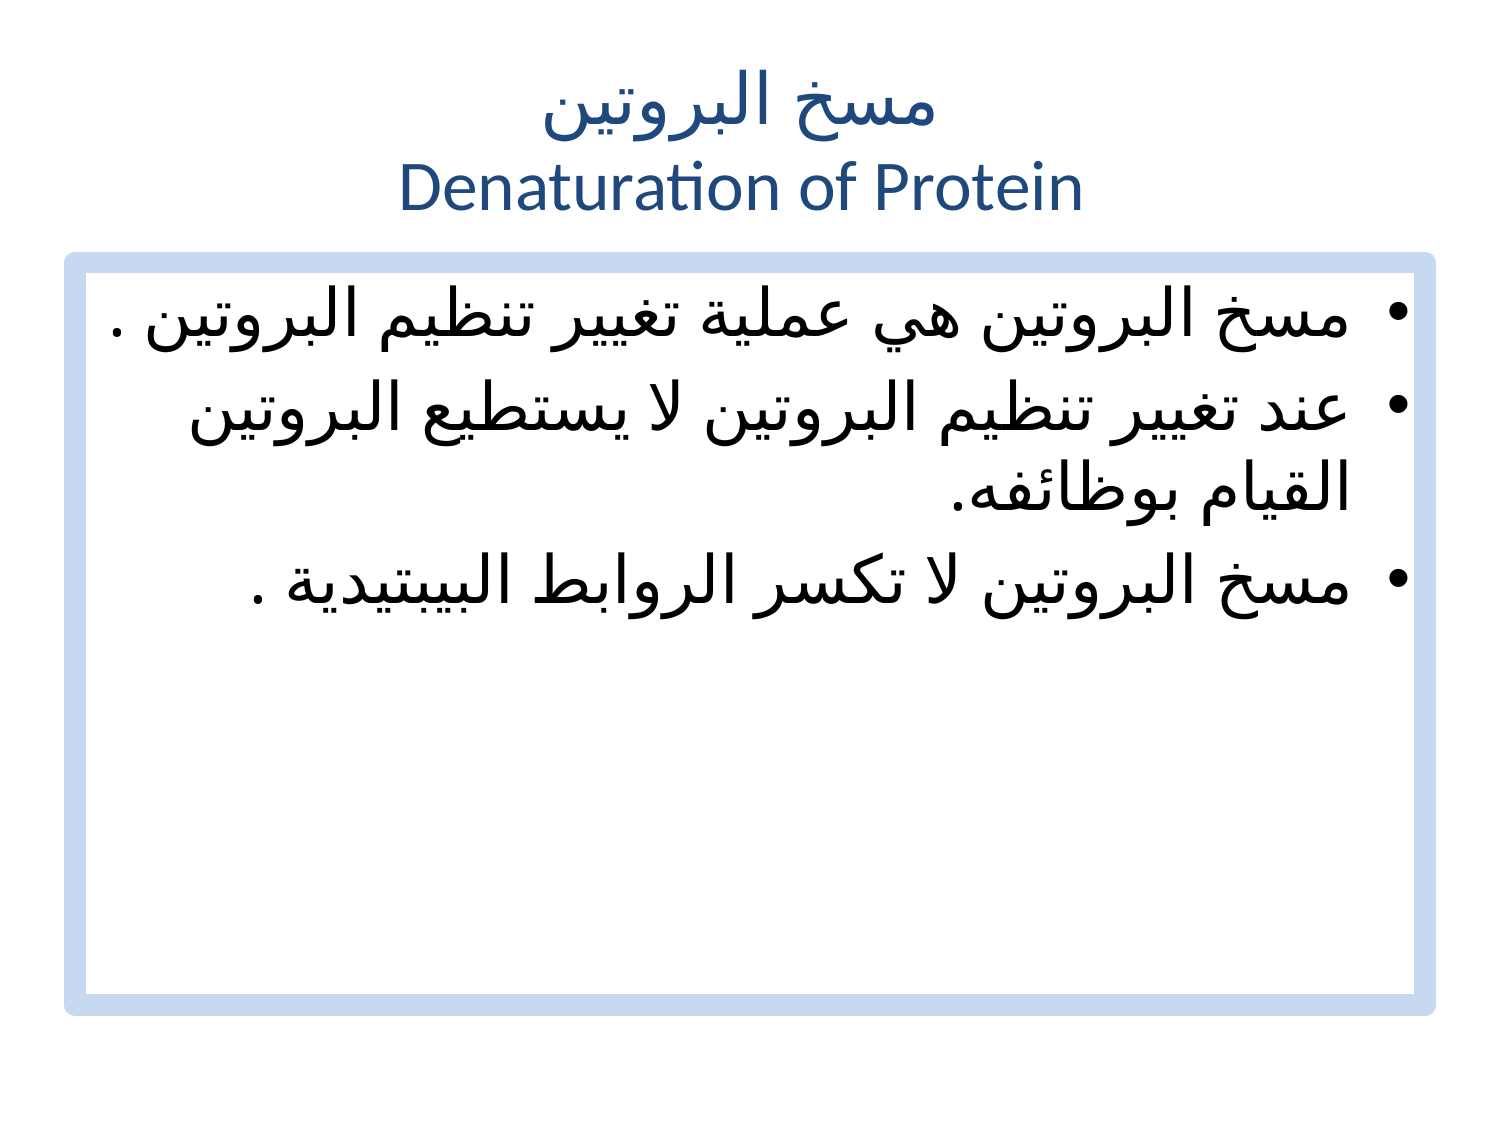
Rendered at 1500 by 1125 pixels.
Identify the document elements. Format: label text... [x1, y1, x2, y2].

list مسخ البروتين هي عملية تغيير تنظيم البروتين . عند تغيير تنظيم البروتين لا يستطيع البروتين القيام بوظائفه. مسخ البروتين لا تكسر الروابط البيبتيدية . [75, 262, 1425, 1005]
title مسخ البروتين Denaturation of Protein [75, 45, 1425, 233]
